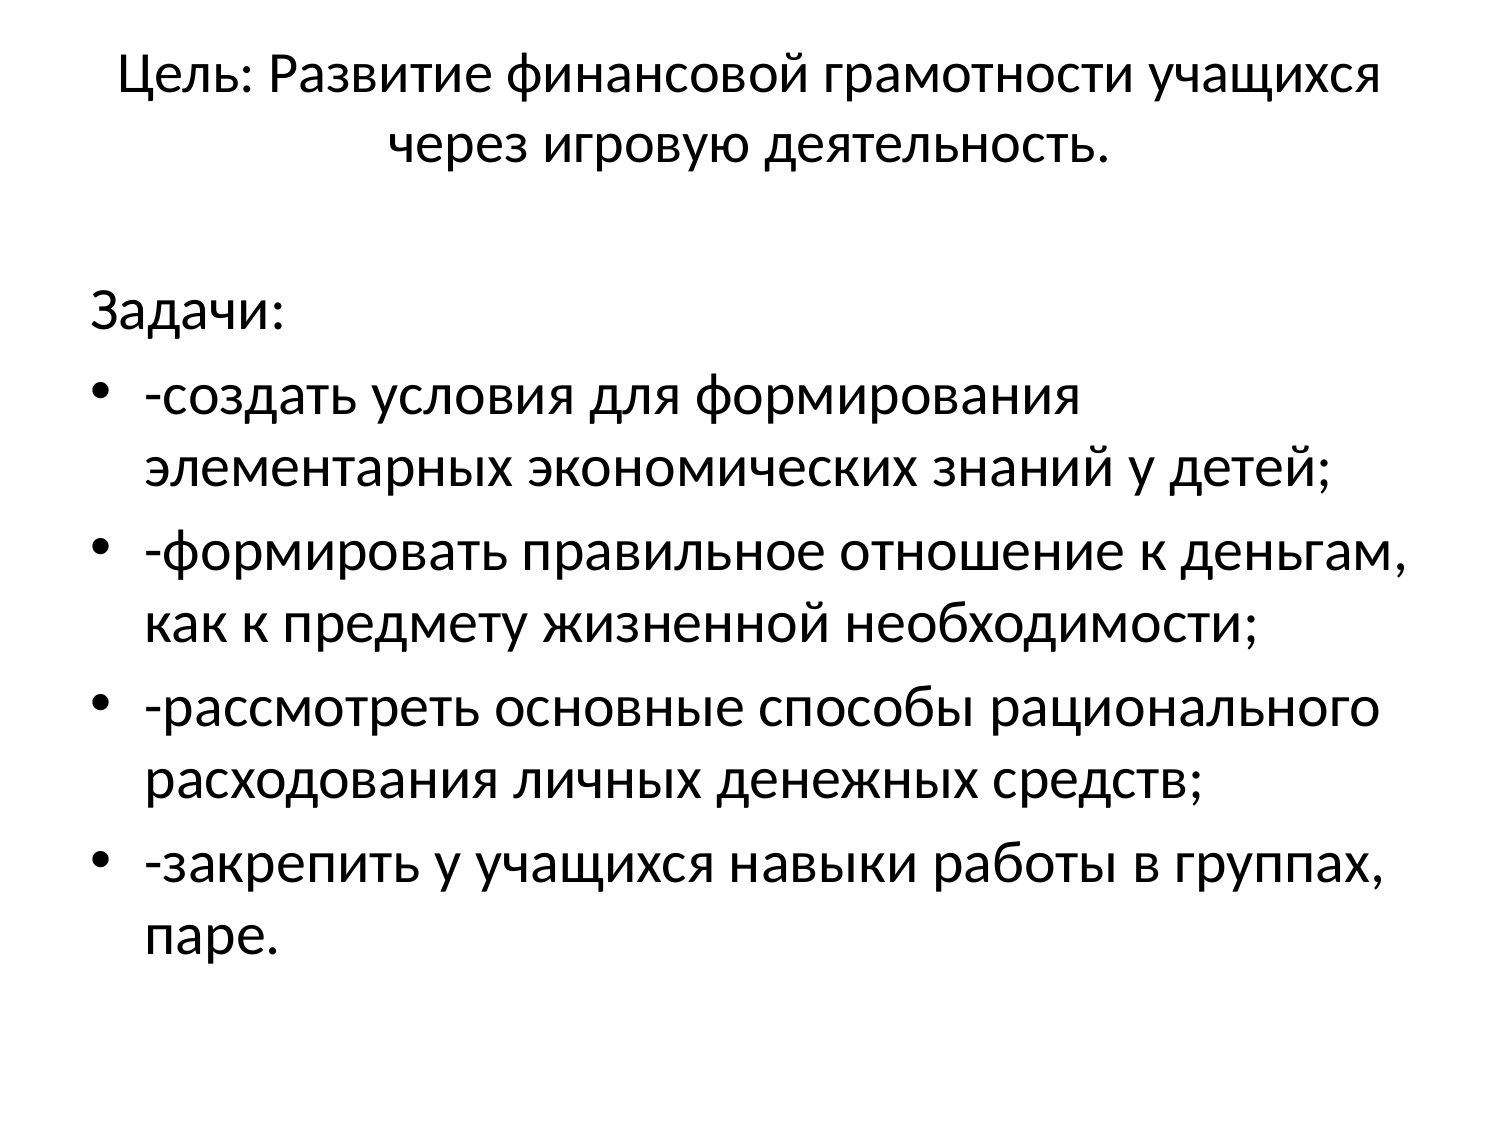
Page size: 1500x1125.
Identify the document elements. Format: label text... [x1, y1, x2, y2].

title Цель: Развитие финансовой грамотности учащихся через игровую деятельность. [75, 45, 1425, 233]
list Задачи: -создать условия для формирования элементарных экономических знаний у детей; -формировать правильное отношение к деньгам, как к предмету жизненной необходимости; -рассмотреть основные способы рационального расходования личных денежных средств; -закрепить у учащихся навыки работы в группах, паре. [75, 262, 1425, 1005]
